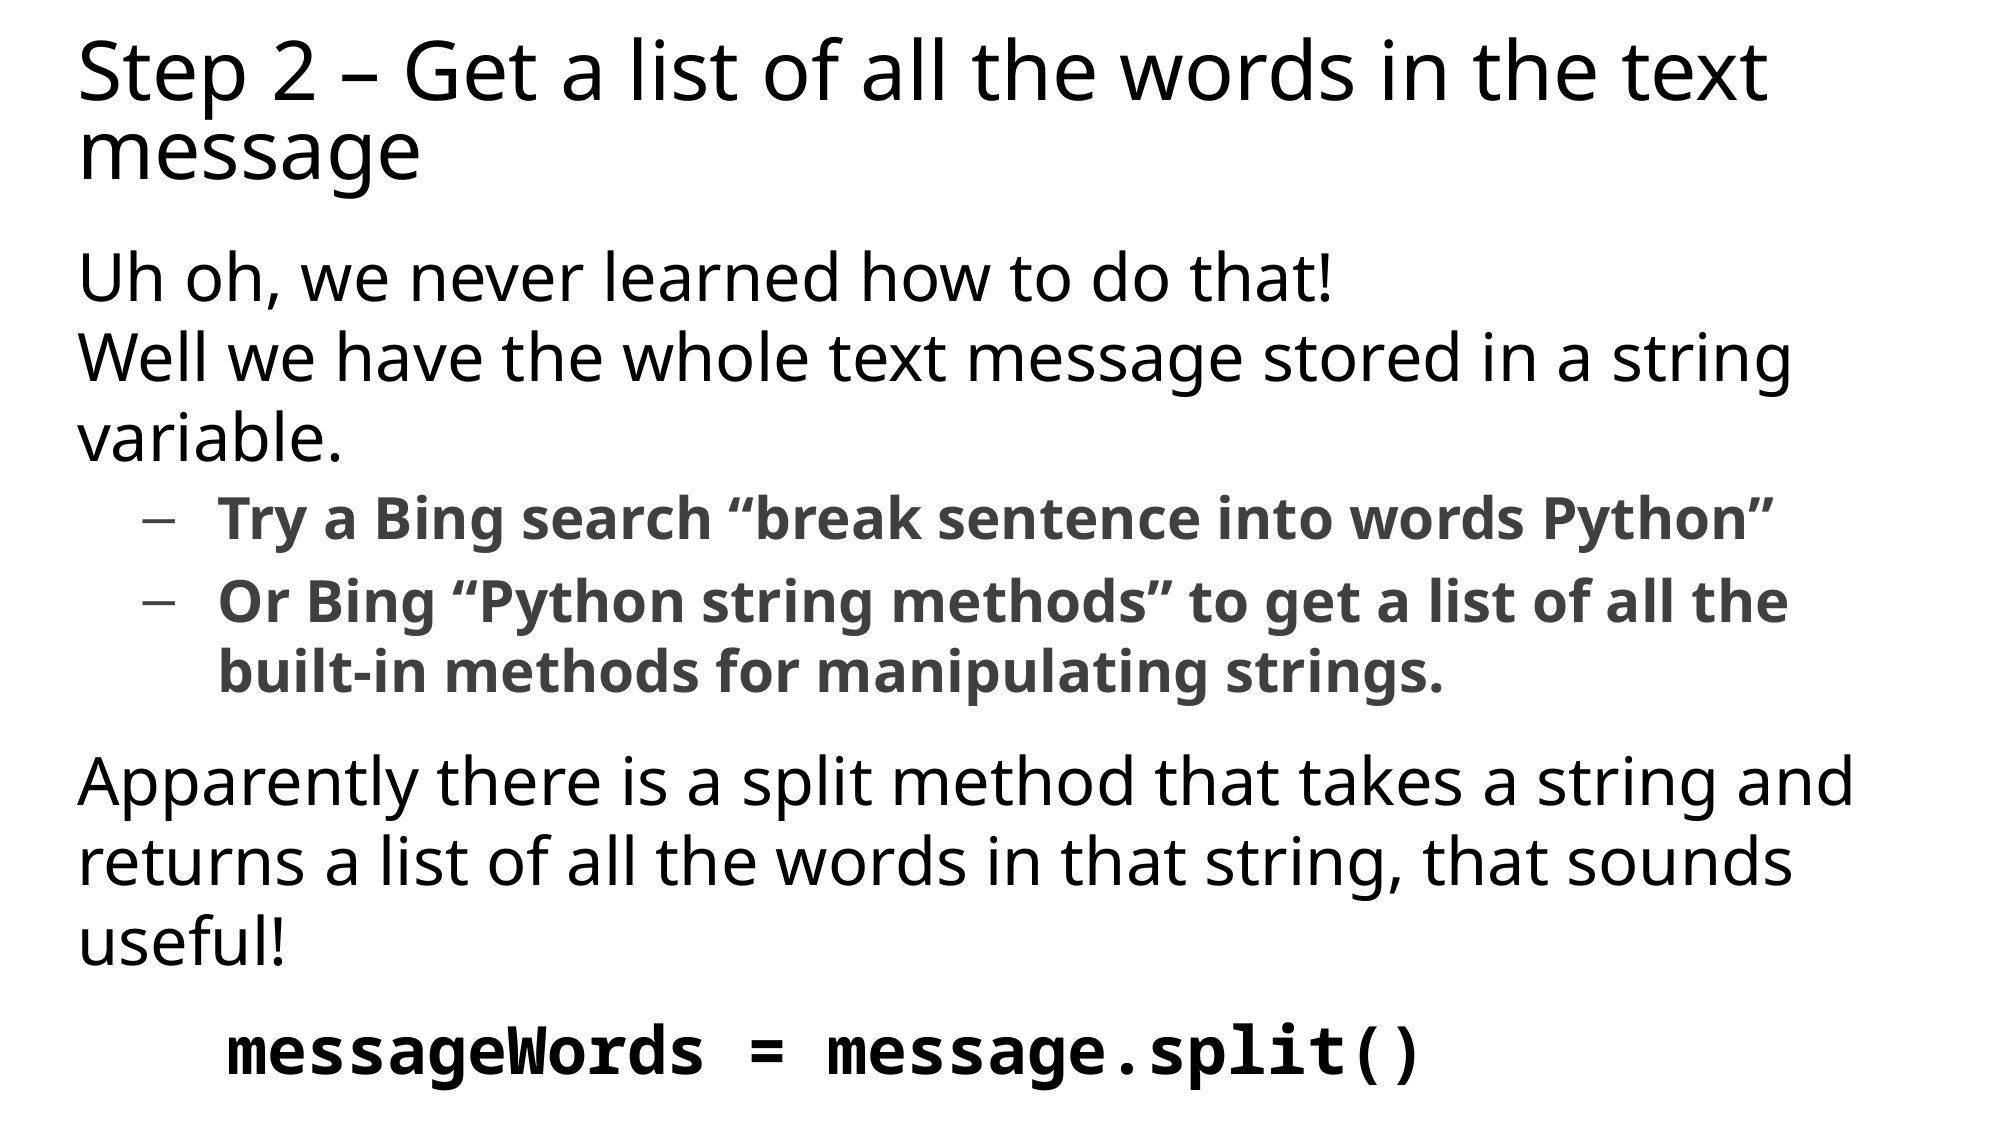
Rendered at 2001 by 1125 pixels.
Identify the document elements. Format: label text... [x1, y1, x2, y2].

list Uh oh, we never learned how to do that! Well we have the whole text message stored in a string variable. Try a Bing search “break sentence into words Python” Or Bing “Python string methods” to get a list of all the built-in methods for manipulating strings. Apparently there is a split method that takes a string and returns a list of all the words in that string, that sounds useful! messageWords = message.split() [62, 227, 1953, 1096]
title Step 2 – Get a list of all the words in the text message [62, 29, 1953, 205]
